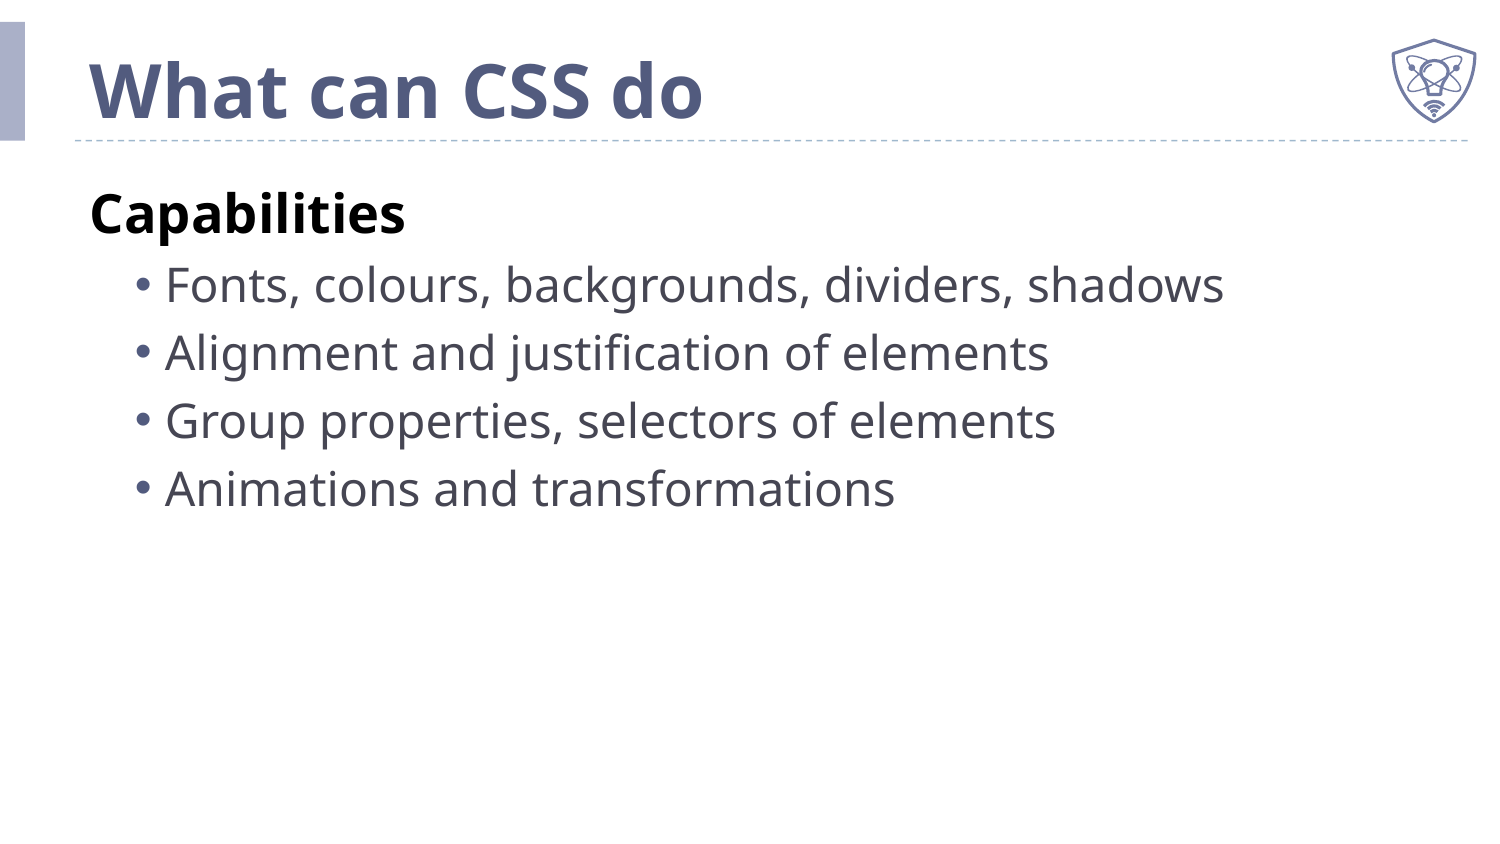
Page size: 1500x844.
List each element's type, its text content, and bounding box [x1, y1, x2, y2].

list Capabilities Fonts, colours, backgrounds, dividers, shadows Alignment and justification of elements Group properties, selectors of elements Animations and transformations [75, 171, 1475, 835]
title What can CSS do [75, 18, 1475, 141]
